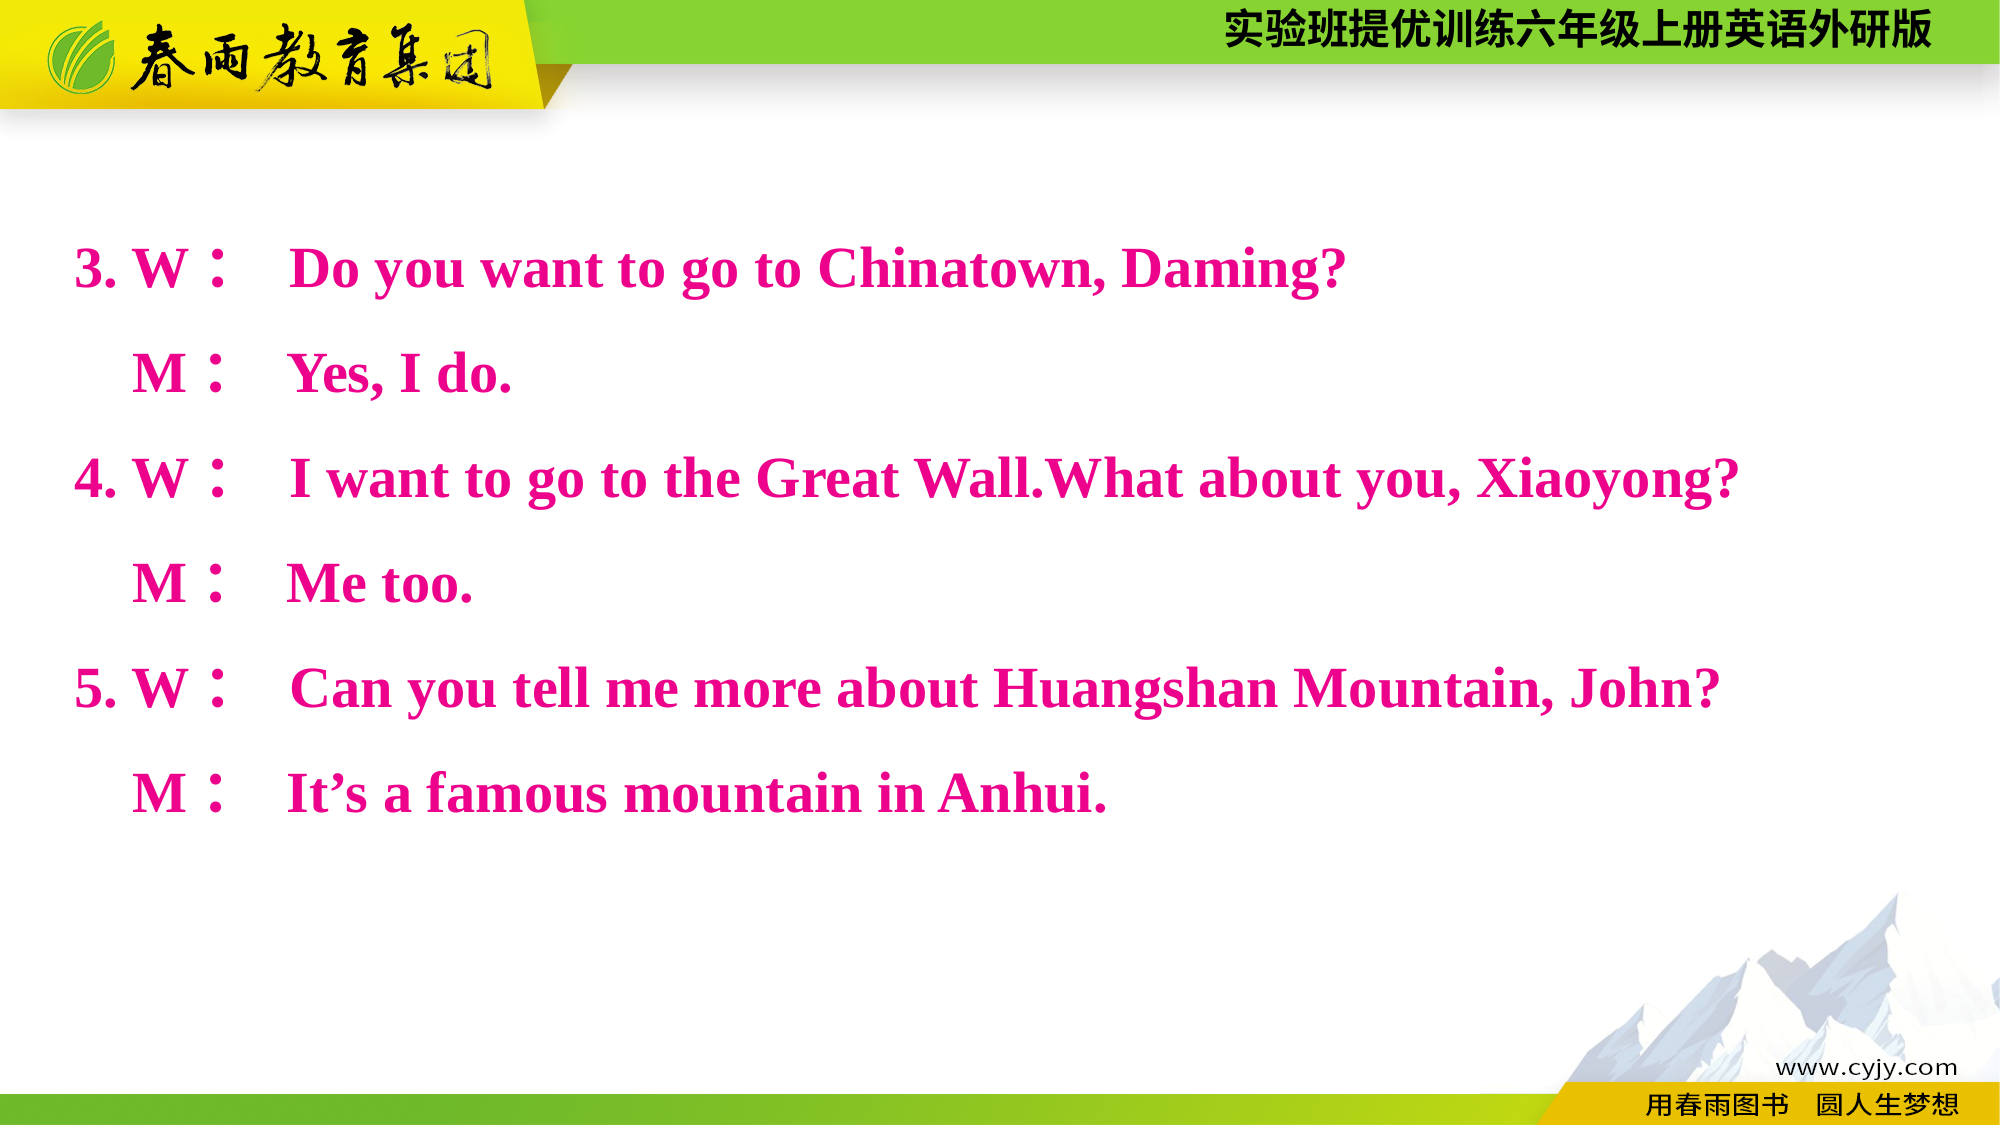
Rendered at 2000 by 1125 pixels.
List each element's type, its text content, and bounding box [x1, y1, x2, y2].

picture [0, 0, 2000, 1125]
list 3. W： Do you want to go to Chinatown, Daming? M： Yes, I do. 4. W： I want to go to the Great Wall.What about you, Xiaoyong? M： Me too. 5. W： Can you tell me more about Huangshan Mountain, John? M： It’s a famous mountain in Anhui. [59, 187, 1944, 839]
